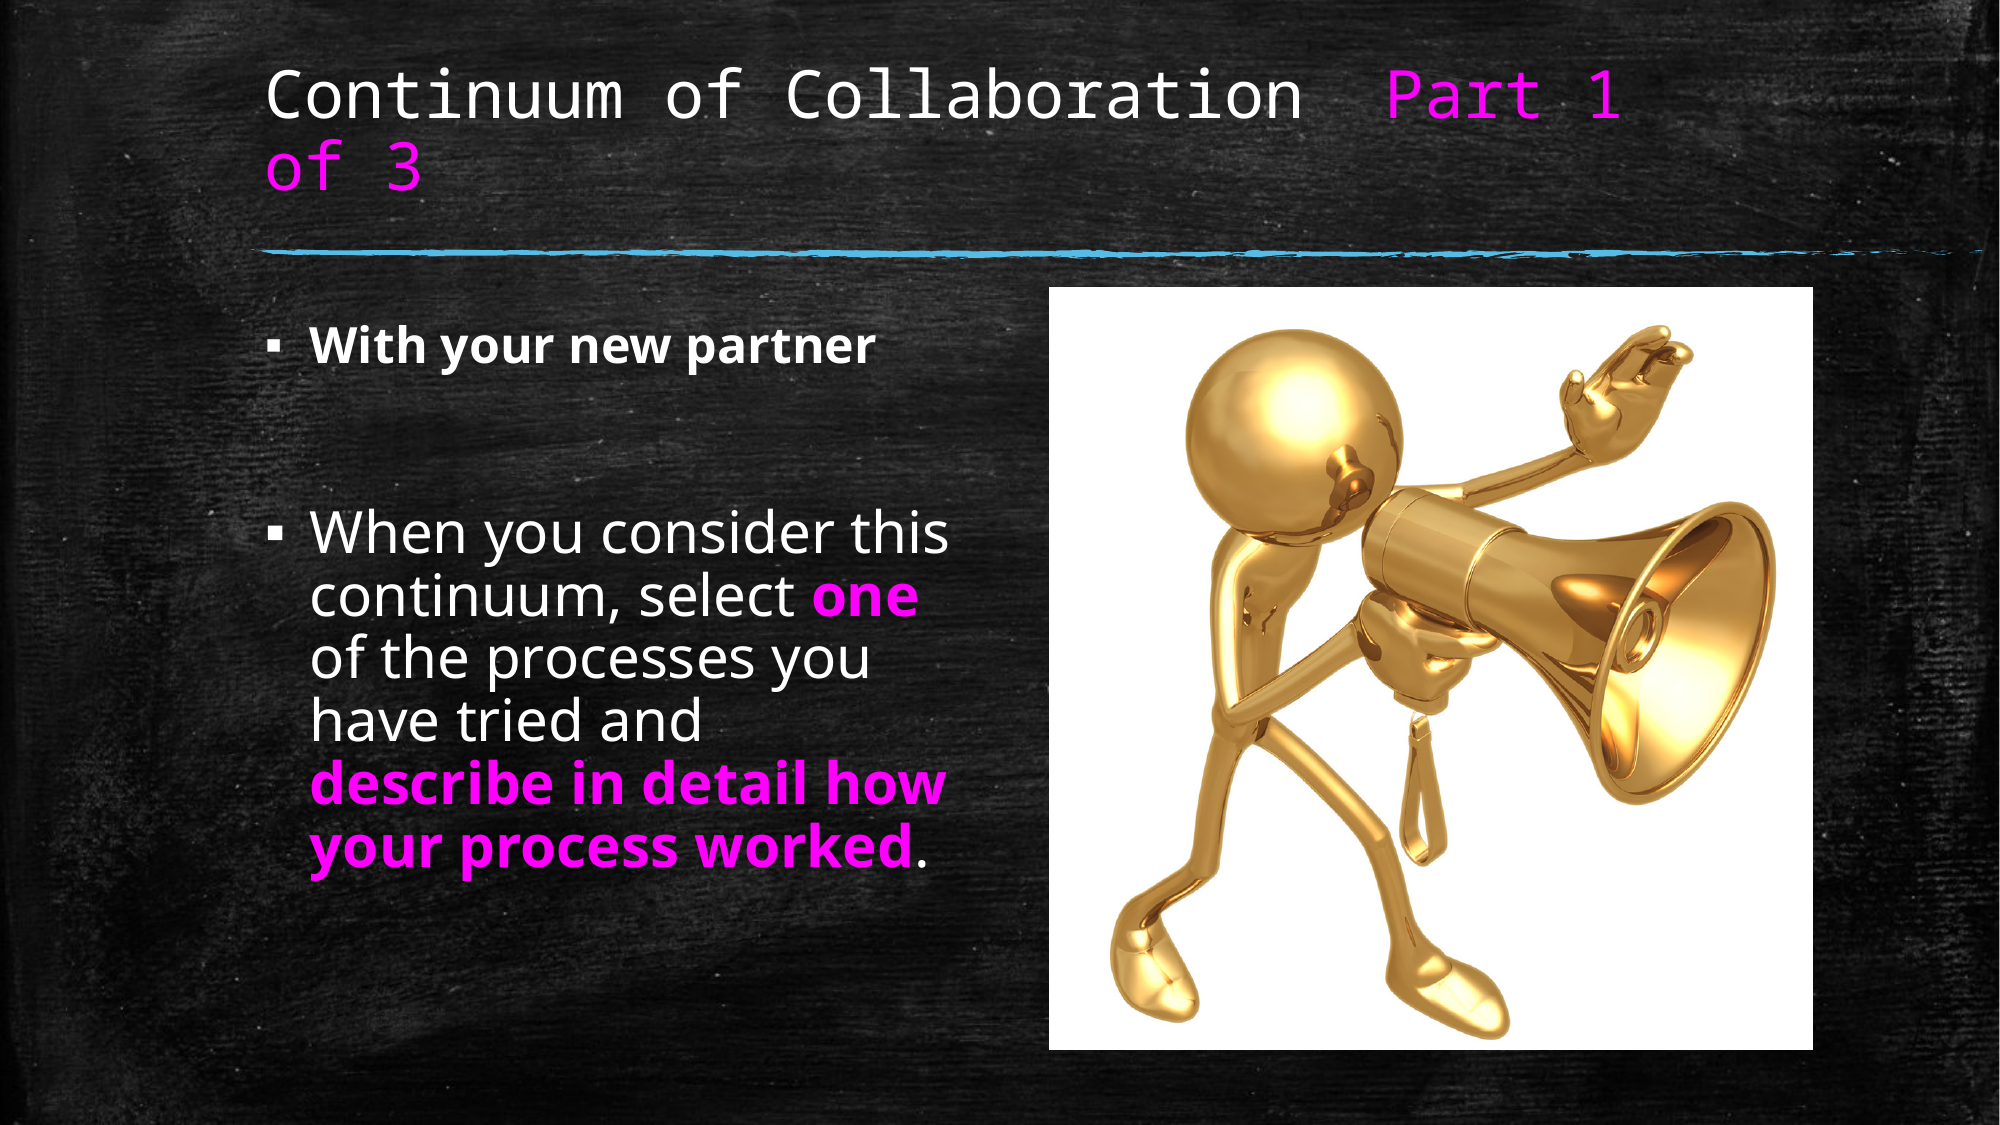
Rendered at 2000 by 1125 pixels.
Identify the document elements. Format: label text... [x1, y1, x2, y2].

title Continuum of Collaboration Part 1 of 3 [249, 45, 1750, 213]
list With your new partner When you consider this continuum, select one of the processes you have tried and describe in detail how your process worked. [249, 312, 975, 1013]
picture [1049, 287, 1813, 1050]
